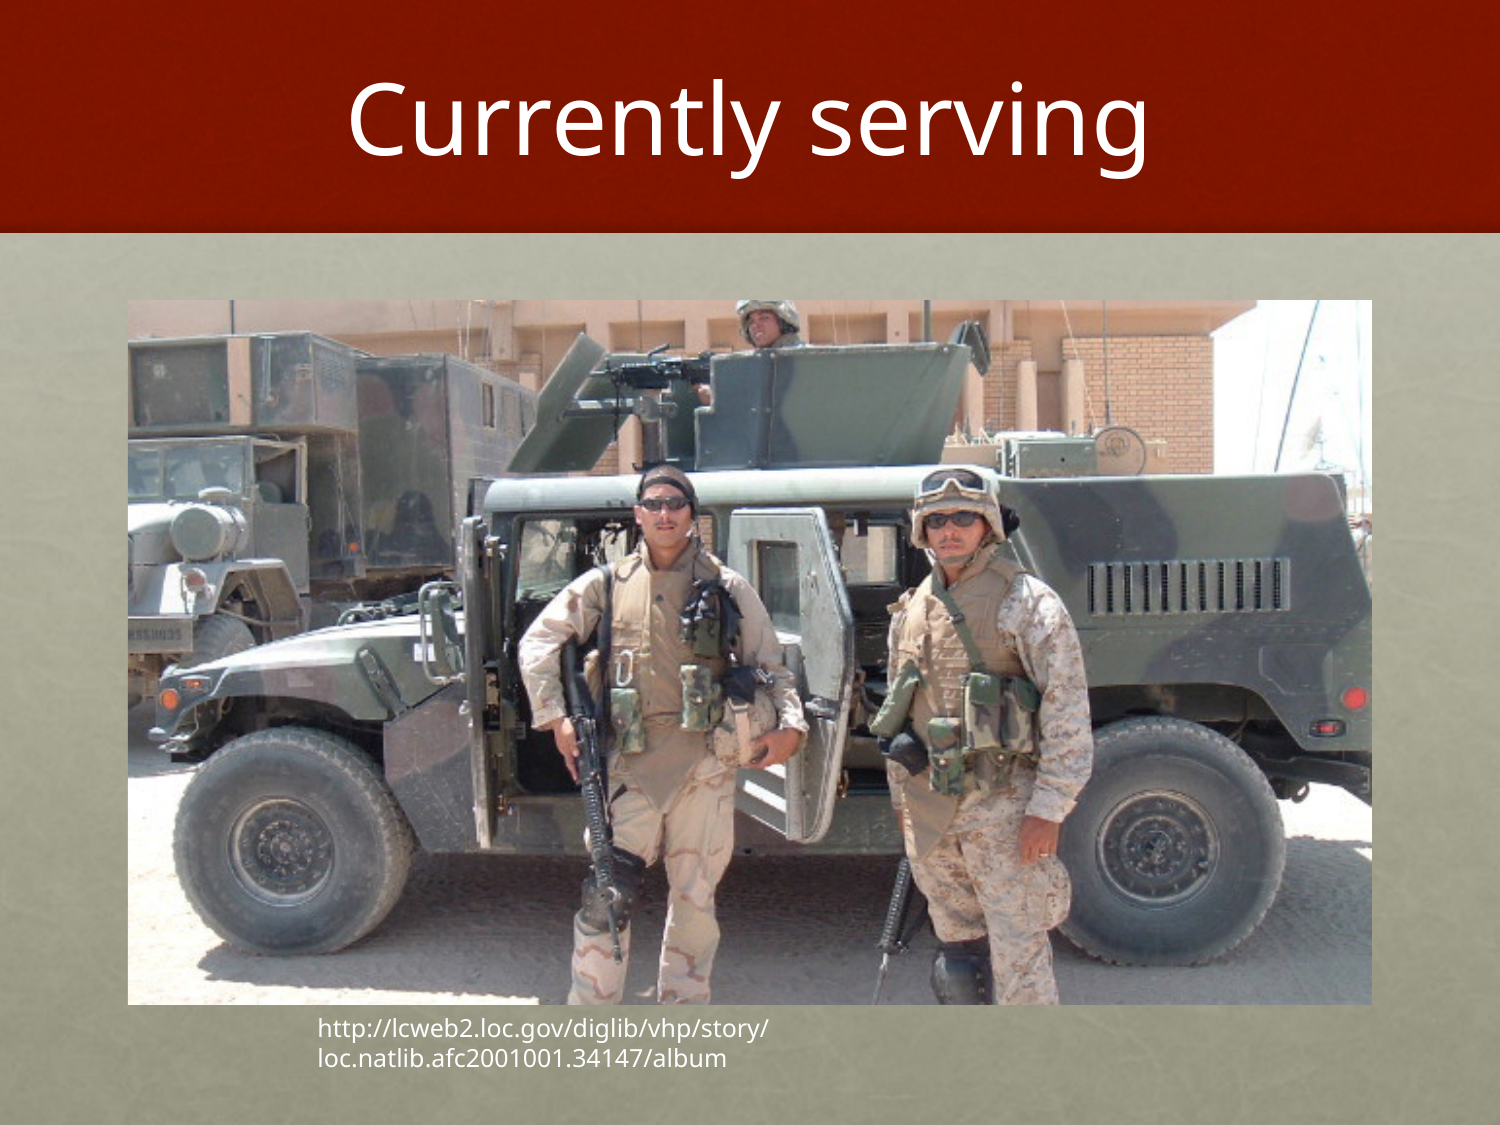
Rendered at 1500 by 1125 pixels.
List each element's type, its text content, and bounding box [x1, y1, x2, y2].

title Currently serving [127, 10, 1372, 221]
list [127, 299, 1373, 1006]
text_box http://lcweb2.loc.gov/diglib/vhp/story/loc.natlib.afc2001001.34147/album [302, 1042, 1053, 1080]
picture [0, 214, 1500, 1125]
